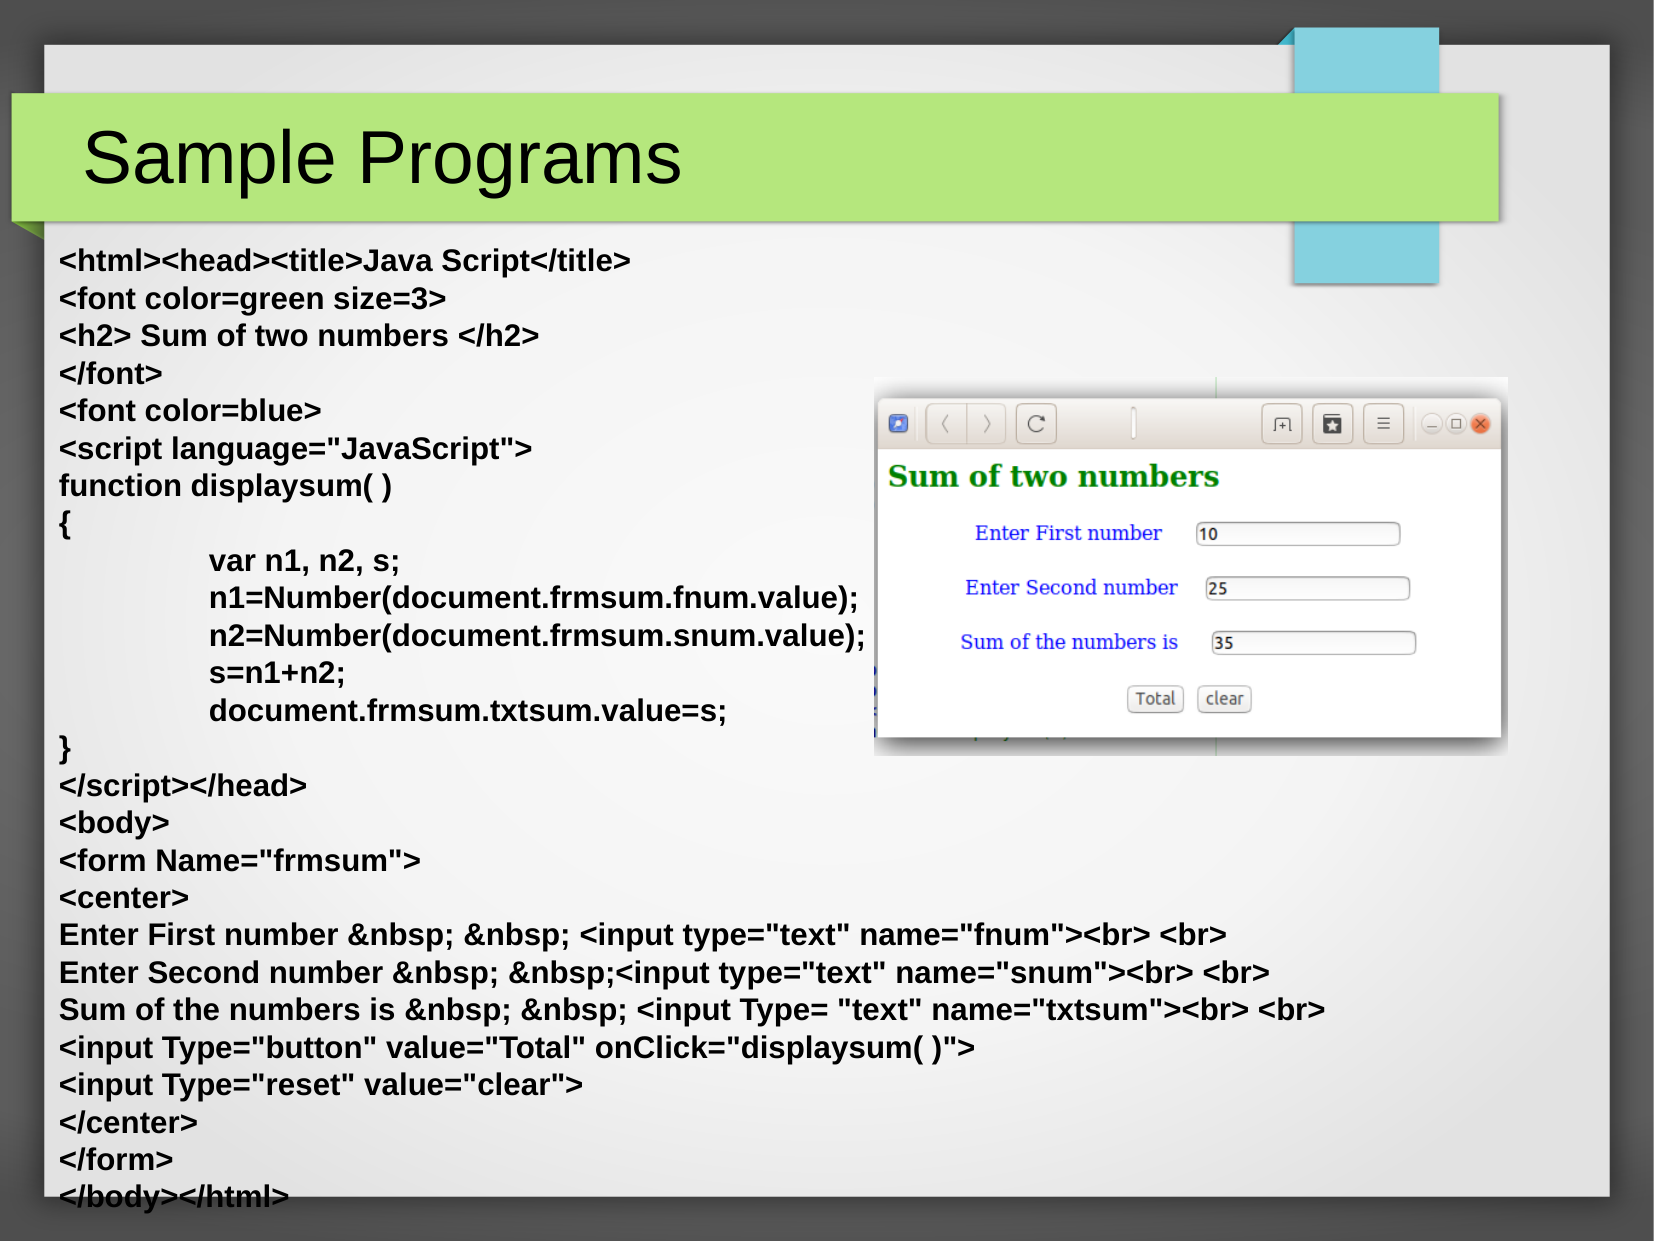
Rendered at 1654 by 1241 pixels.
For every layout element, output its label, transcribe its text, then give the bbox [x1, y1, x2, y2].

picture [0, 0, 1654, 1241]
text_box Sample Programs [82, 108, 1264, 199]
text_box <html><head><title>Java Script</title> <font color=green size=3> <h2> Sum of two numbers </h2> </font> <font color=blue> <script language="JavaScript"> function displaysum( ) { var n1, n2, s; n1=Number(document.frmsum.fnum.value); n2=Number(document.frmsum.snum.value); s=n1+n2; document.frmsum.txtsum.value=s; } </script></head> <body> <form Name="frmsum"> <center> Enter First number &nbsp; &nbsp; <input type="text" name="fnum"><br> <br> Enter Second number &nbsp; &nbsp;<input type="text" name="snum"><br> <br> Sum of the numbers is &nbsp; &nbsp; <input Type= "text" name="txtsum"><br> <br> <input Type="button" value="Total" onClick="displaysum( )"> <input Type="reset" value="clear"> </center> </form> </body></html> [44, 233, 1343, 1241]
